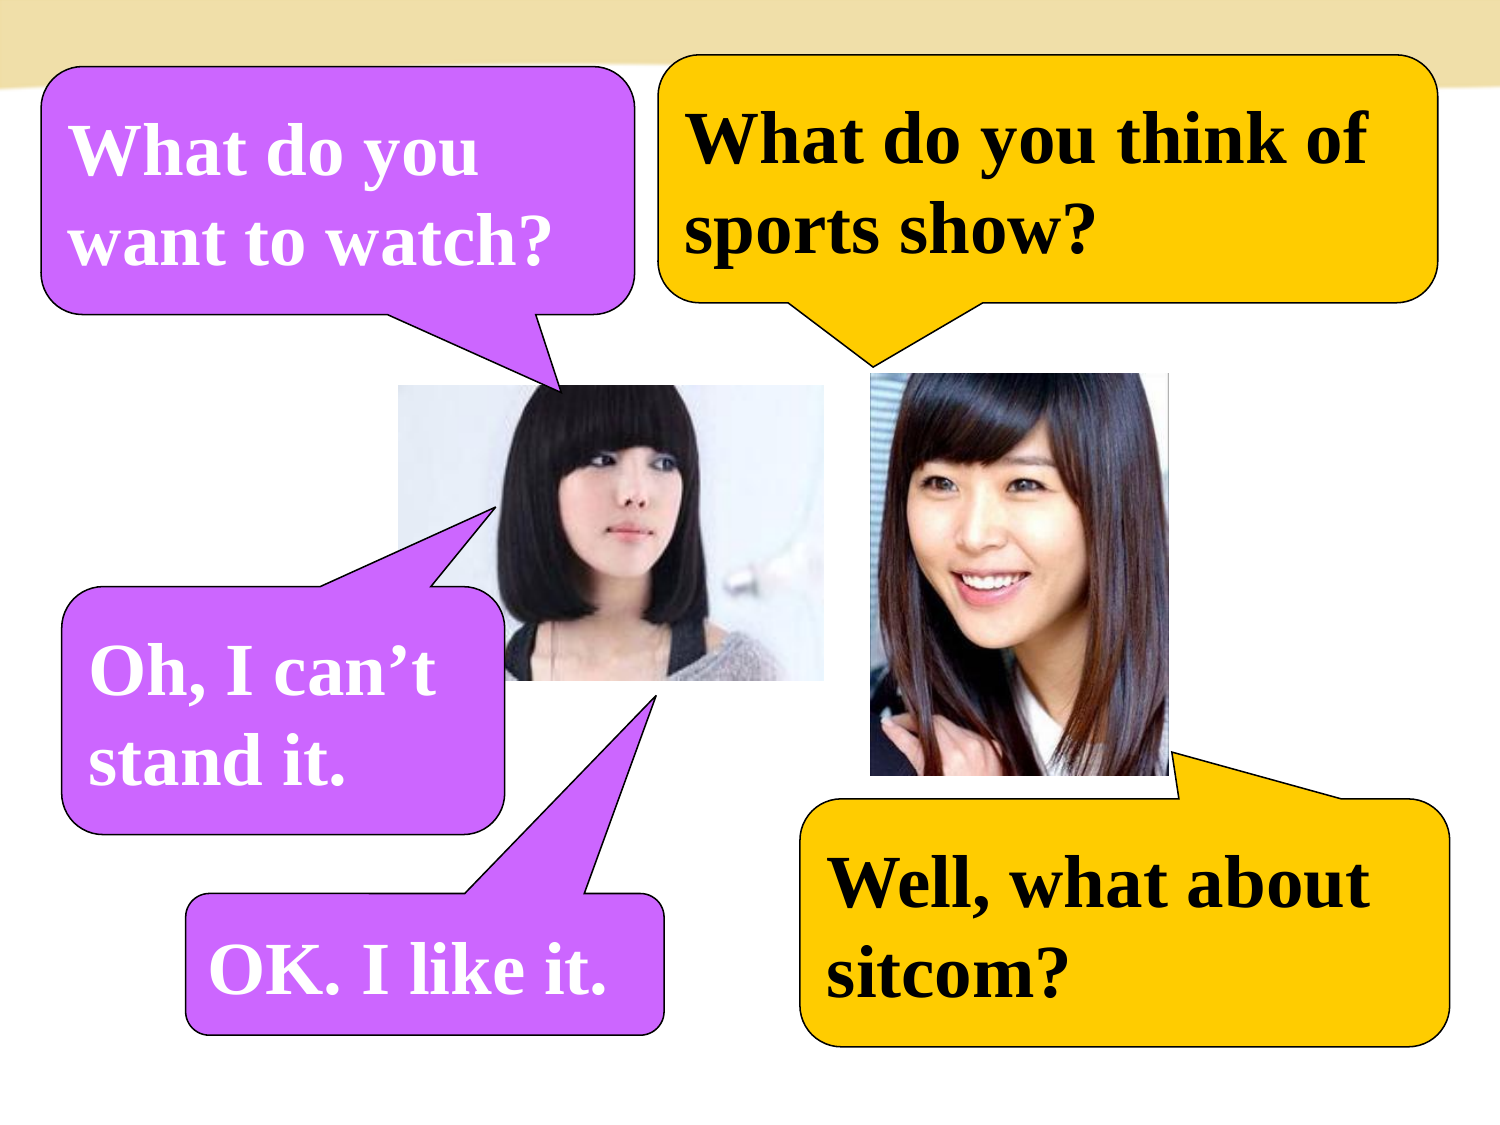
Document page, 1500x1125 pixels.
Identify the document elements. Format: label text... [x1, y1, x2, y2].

text_box OK. I like it. [185, 695, 665, 1036]
text_box Well, what about sitcom? [799, 752, 1450, 1047]
picture [0, 0, 1500, 1125]
text_box What do you want to watch? [41, 66, 635, 384]
text_box What do you think of sports show? [657, 54, 1438, 368]
text_box Oh, I can’t stand it. [61, 553, 505, 835]
